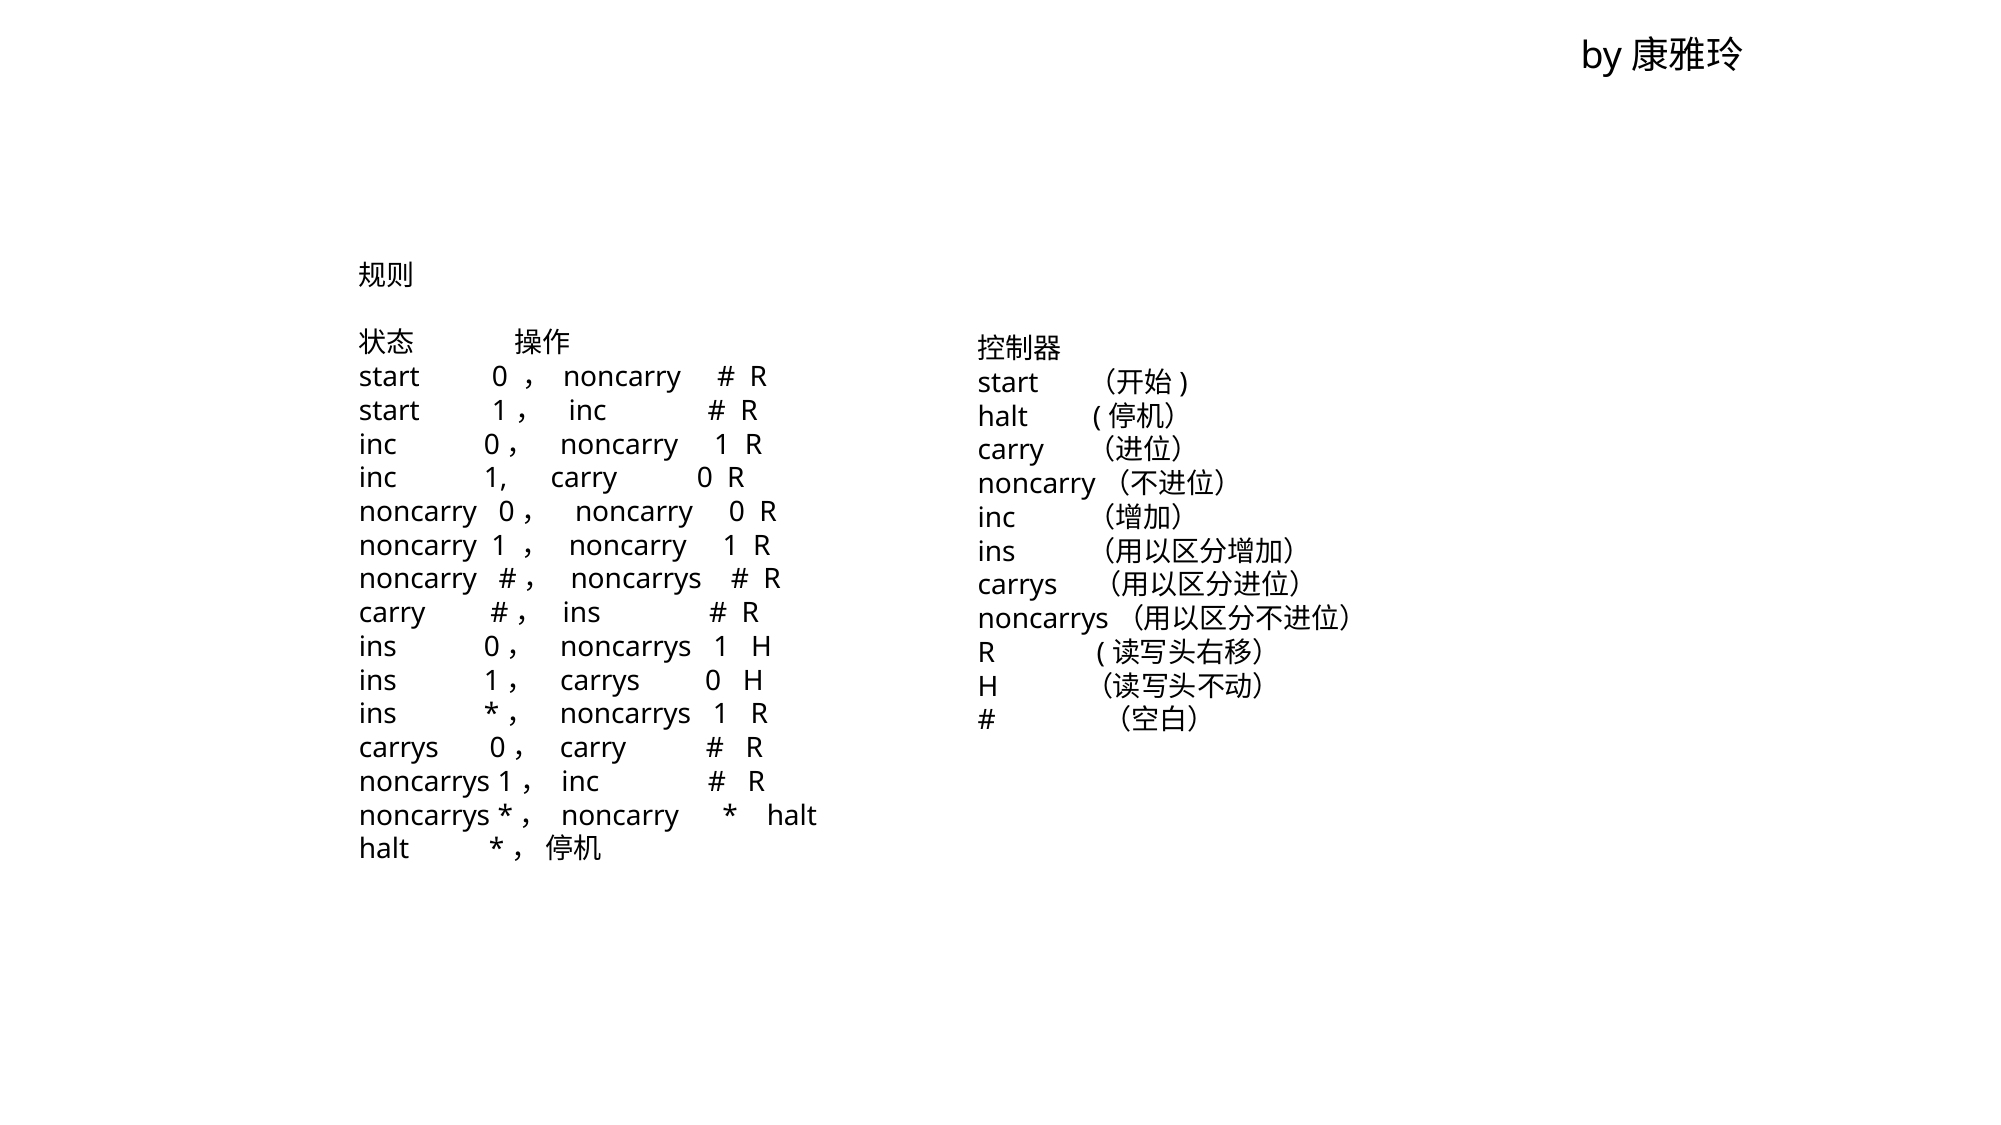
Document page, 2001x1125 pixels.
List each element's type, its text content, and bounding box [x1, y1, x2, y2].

text_box 控制器 start （开始) halt (停机） carry （进位） noncarry（不进位） inc （增加） ins （用以区分增加） carrys （用以区分进位） noncarrys（用以区分不进位） R (读写头右移） H （读写头不动） # （空白） [963, 289, 1742, 743]
text_box 规则 状态 操作 start 0 ， noncarry # R start 1， inc # R inc 0， noncarry 1 R inc 1, carry 0 R noncarry 0， noncarry 0 R noncarry 1 ， noncarry 1 R noncarry #， noncarrys # R carry #， ins # R ins 0， noncarrys 1 H ins 1， carrys 0 H ins *， noncarrys 1 R carrys 0， carry # R noncarrys 1， inc # R noncarrys *， noncarry * halt halt *， 停机 [344, 250, 1094, 872]
text_box by康雅玲 [1565, 23, 1759, 84]
